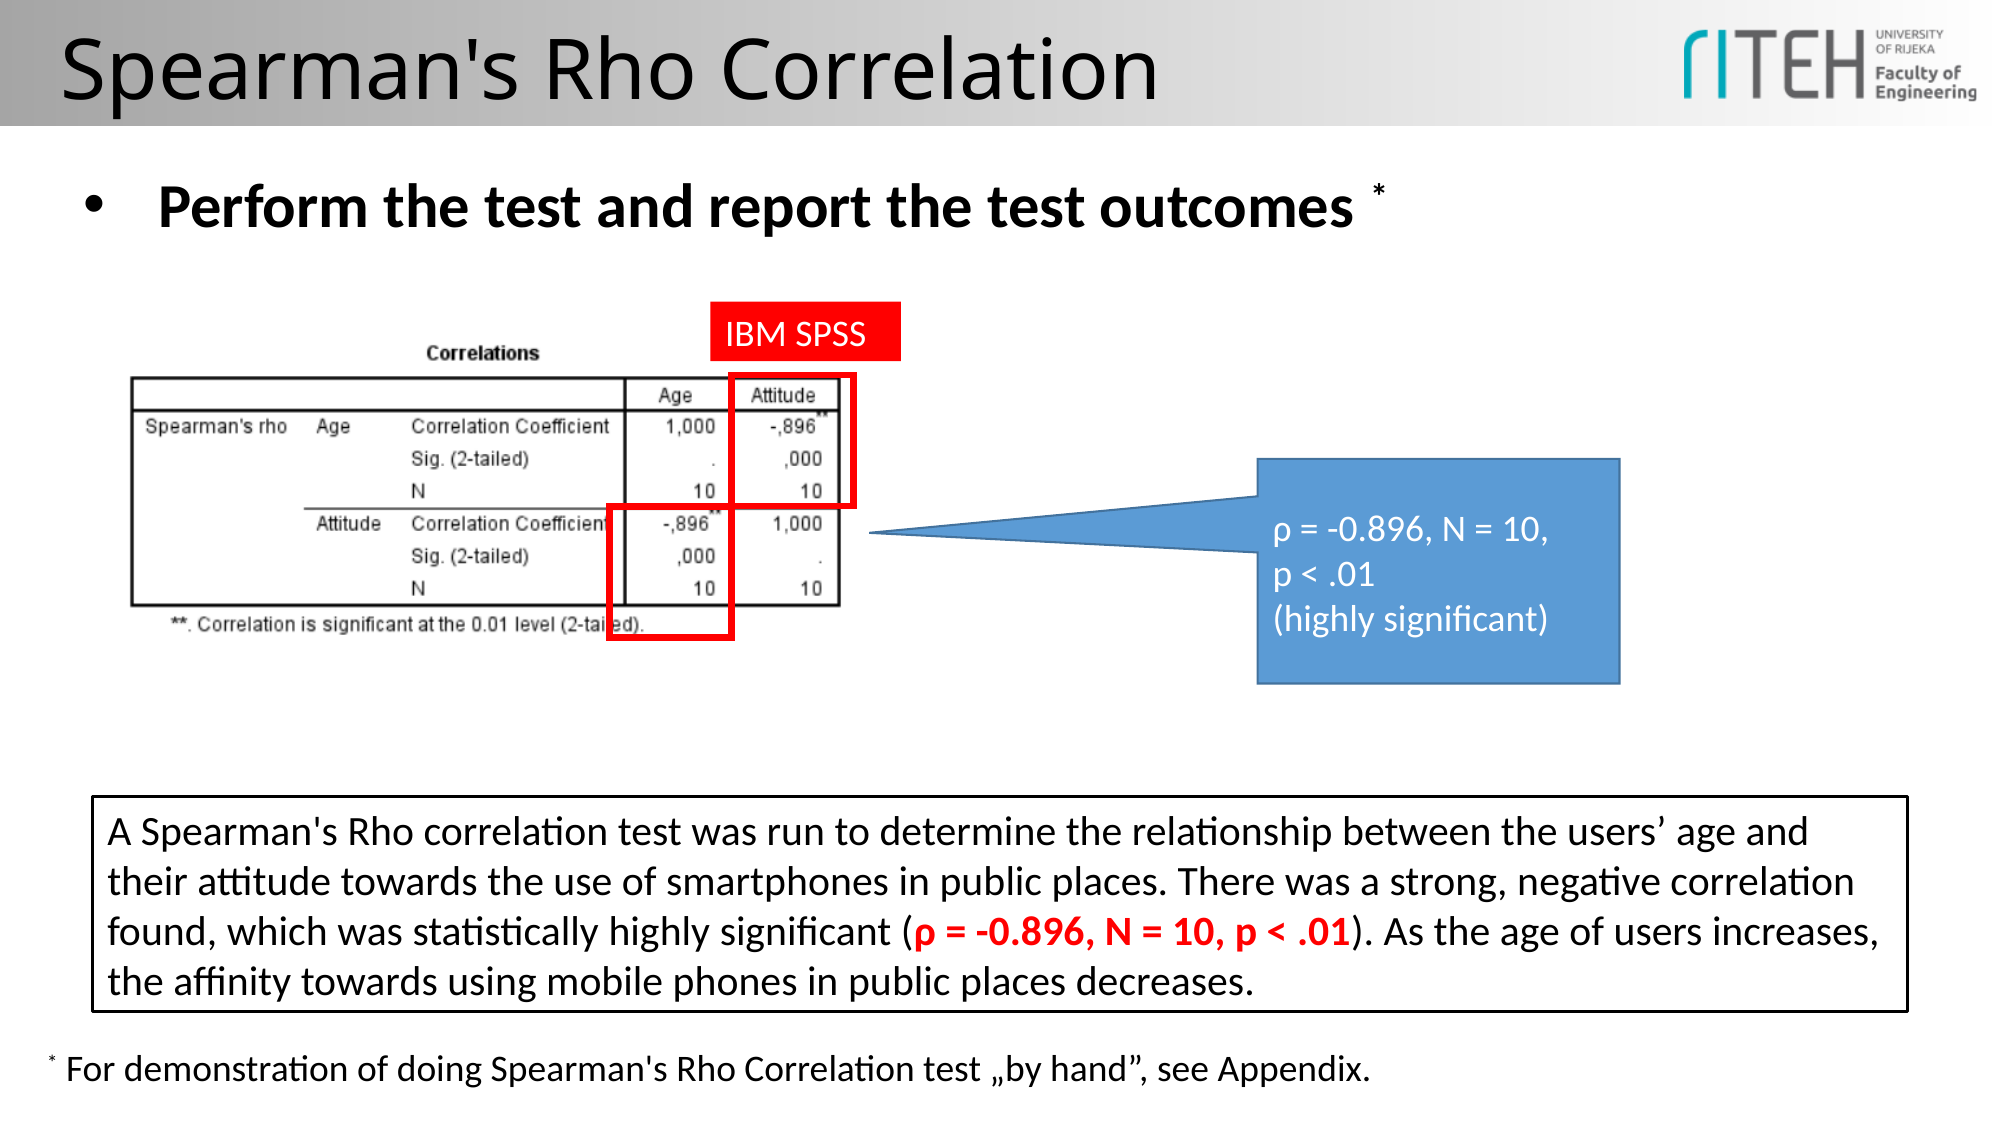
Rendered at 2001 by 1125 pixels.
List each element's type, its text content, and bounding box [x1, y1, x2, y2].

text_box Perform the test and report the test outcomes * [68, 158, 1932, 248]
text_box [0, 0, 2000, 127]
text_box A Spearman's Rho correlation test was run to determine the relationship between the users’ age and their attitude towards the use of smartphones in public places. There was a strong, negative correlation found, which was statistically highly significant (ρ = -0.896, N = 10, p < .01). As the age of users increases, the affinity towards using mobile phones in public places decreases. [92, 796, 1908, 1012]
picture [1683, 20, 1977, 107]
text_box IBM SPSS [710, 301, 901, 362]
picture [125, 327, 854, 653]
subtitle * For demonstration of doing Spearman's Rho Correlation test „by hand”, see Appendix. [31, 1042, 1656, 1099]
title Spearman's Rho Correlation [45, 20, 1601, 126]
text_box ρ = -0.896, N = 10, p < .01 (highly significant) [869, 457, 1621, 685]
